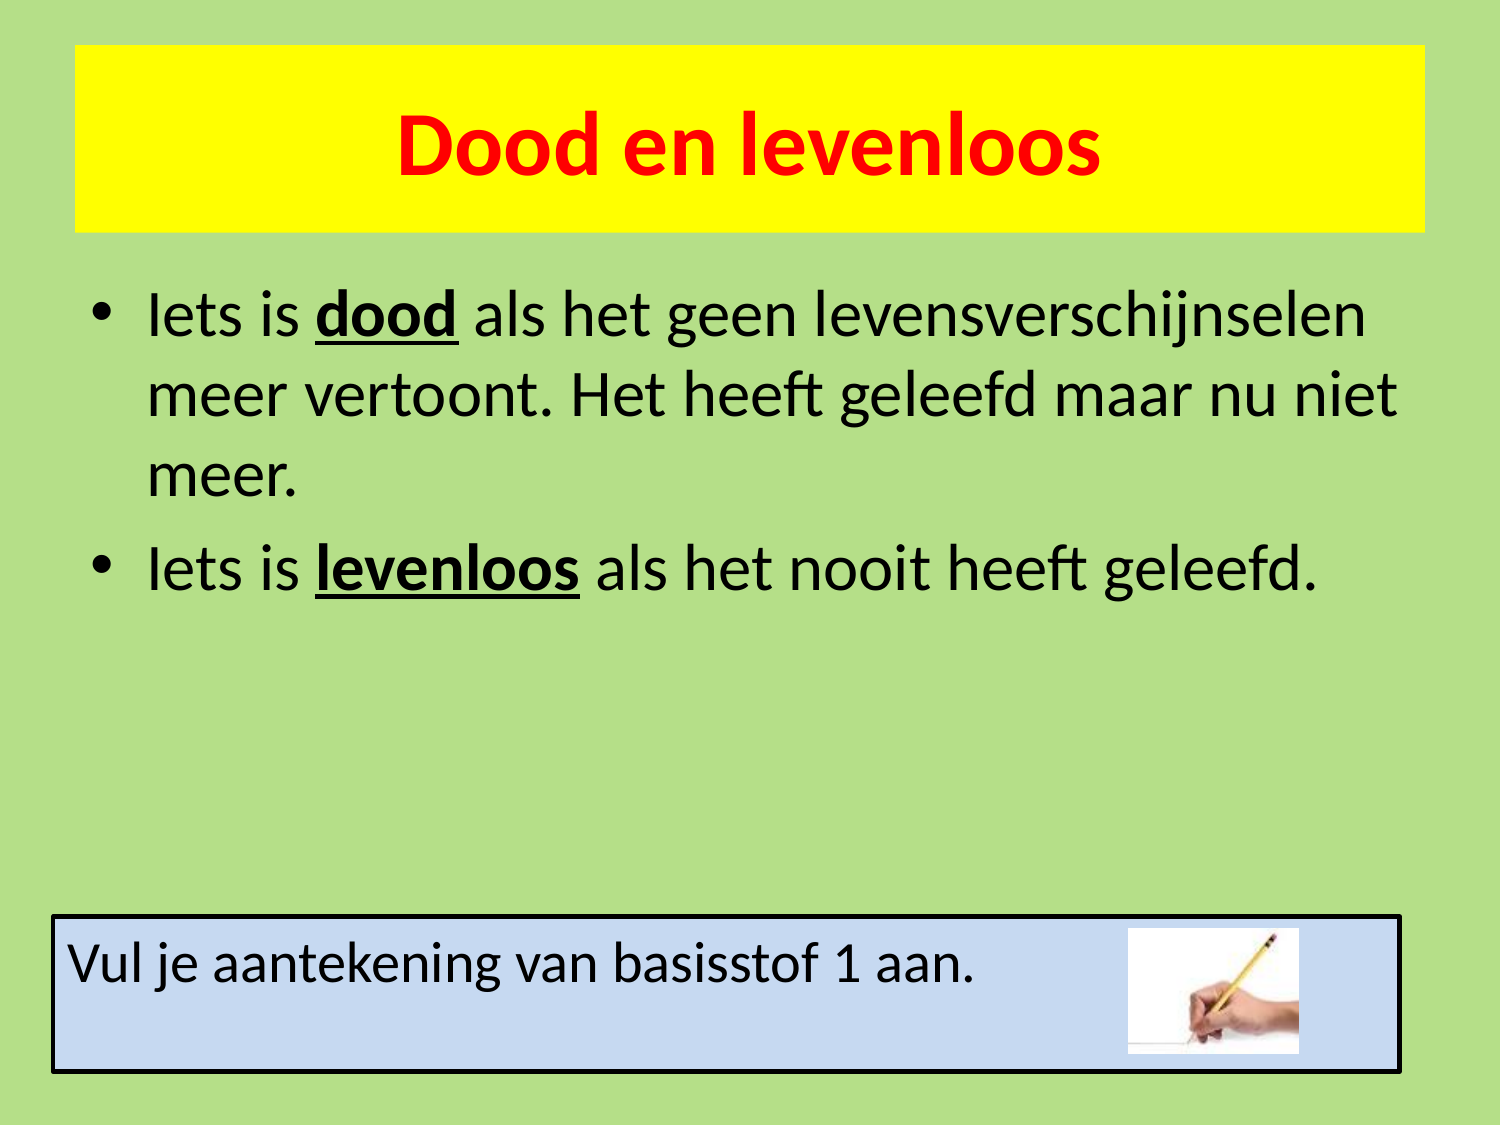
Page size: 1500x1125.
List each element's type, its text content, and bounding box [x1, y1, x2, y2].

picture [1127, 928, 1299, 1054]
list Iets is dood als het geen levensverschijnselen meer vertoont. Het heeft geleefd maar nu niet meer. Iets is levenloos als het nooit heeft geleefd. [75, 262, 1425, 1005]
title Dood en levenloos [75, 45, 1425, 233]
text_box Vul je aantekening van basisstof 1 aan. [53, 916, 1400, 1072]
